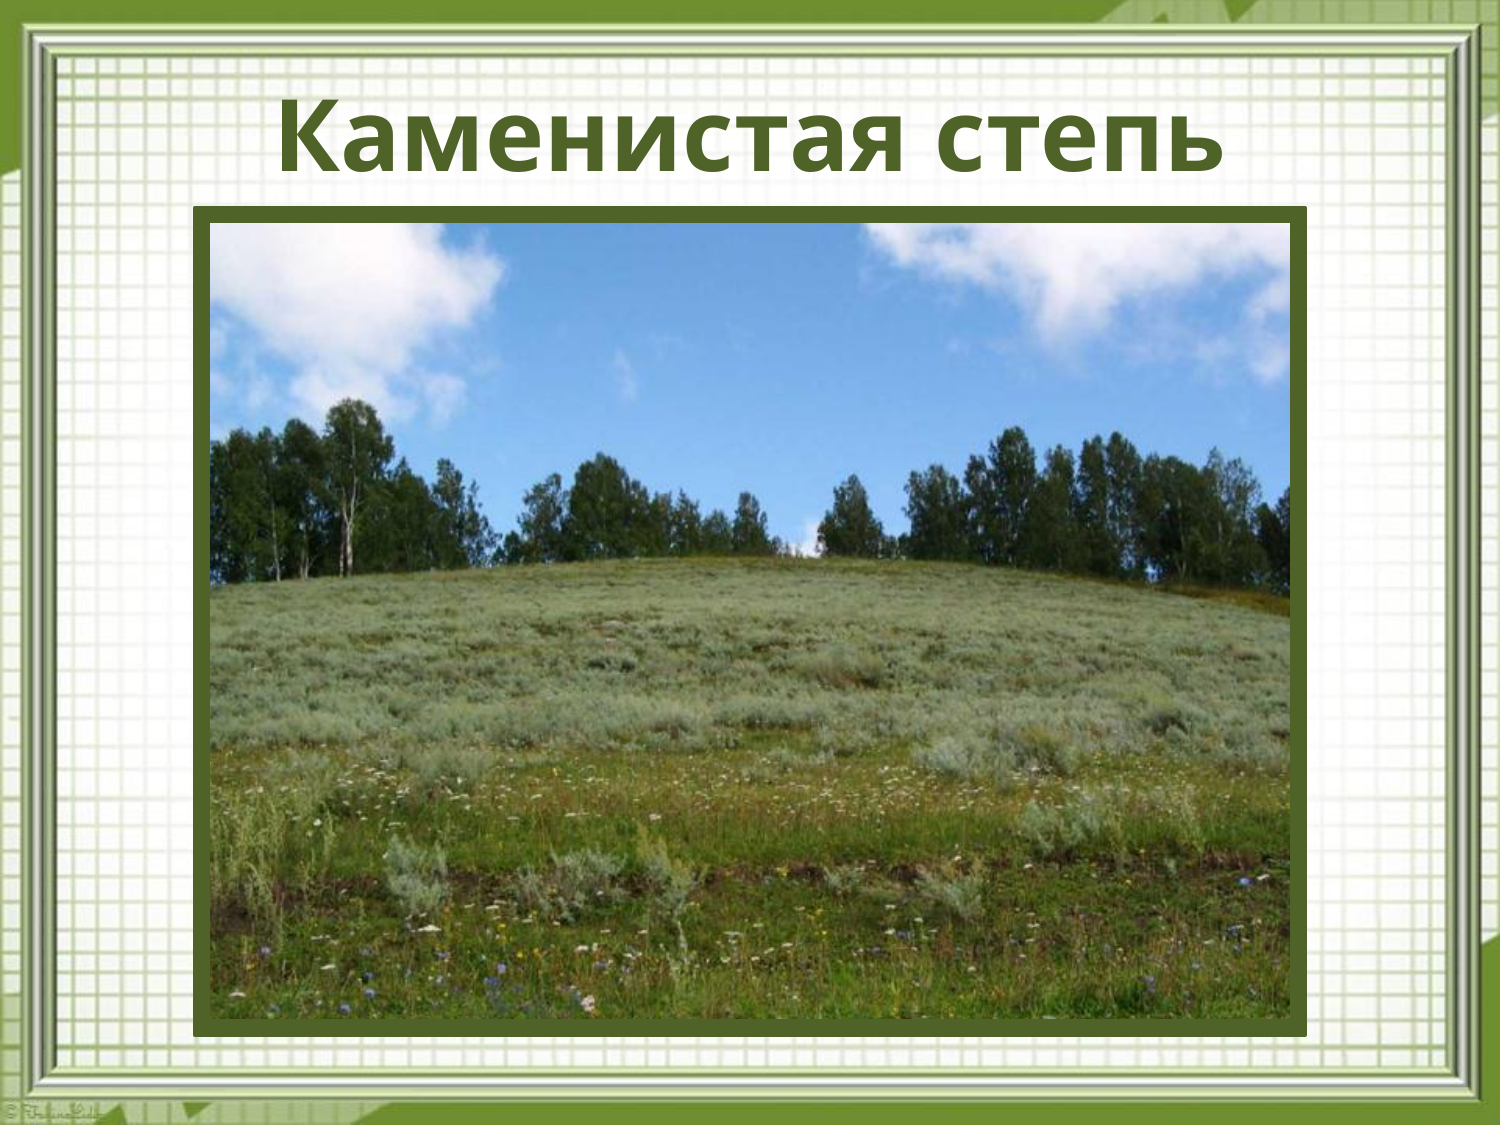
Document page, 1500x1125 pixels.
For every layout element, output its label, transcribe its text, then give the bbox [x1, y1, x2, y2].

title Каменистая степь [75, 78, 1425, 185]
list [206, 219, 1294, 1024]
picture [0, 0, 1500, 1125]
text_box [193, 206, 1307, 1037]
